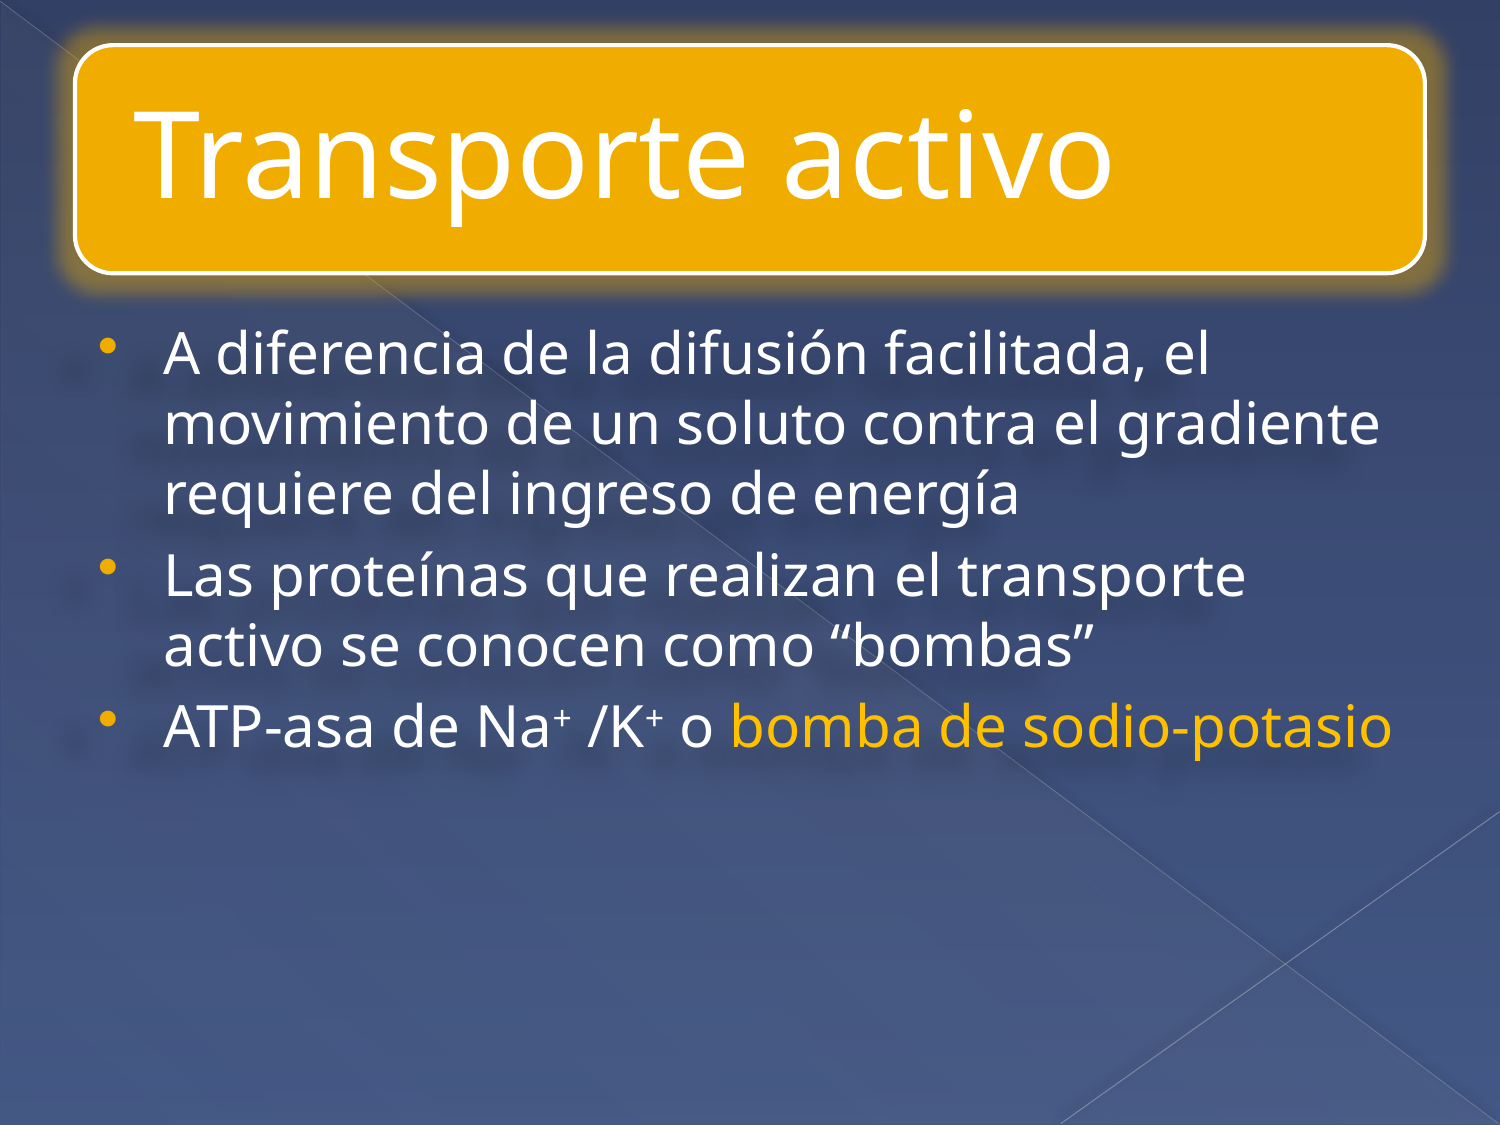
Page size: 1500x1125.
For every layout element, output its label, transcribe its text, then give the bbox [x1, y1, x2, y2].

list A diferencia de la difusión facilitada, el movimiento de un soluto contra el gradiente requiere del ingreso de energía Las proteínas que realizan el transporte activo se conocen como “bombas” ATP-asa de Na+ /K+ o bomba de sodio-potasio [75, 308, 1425, 1059]
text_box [74, 43, 1426, 274]
